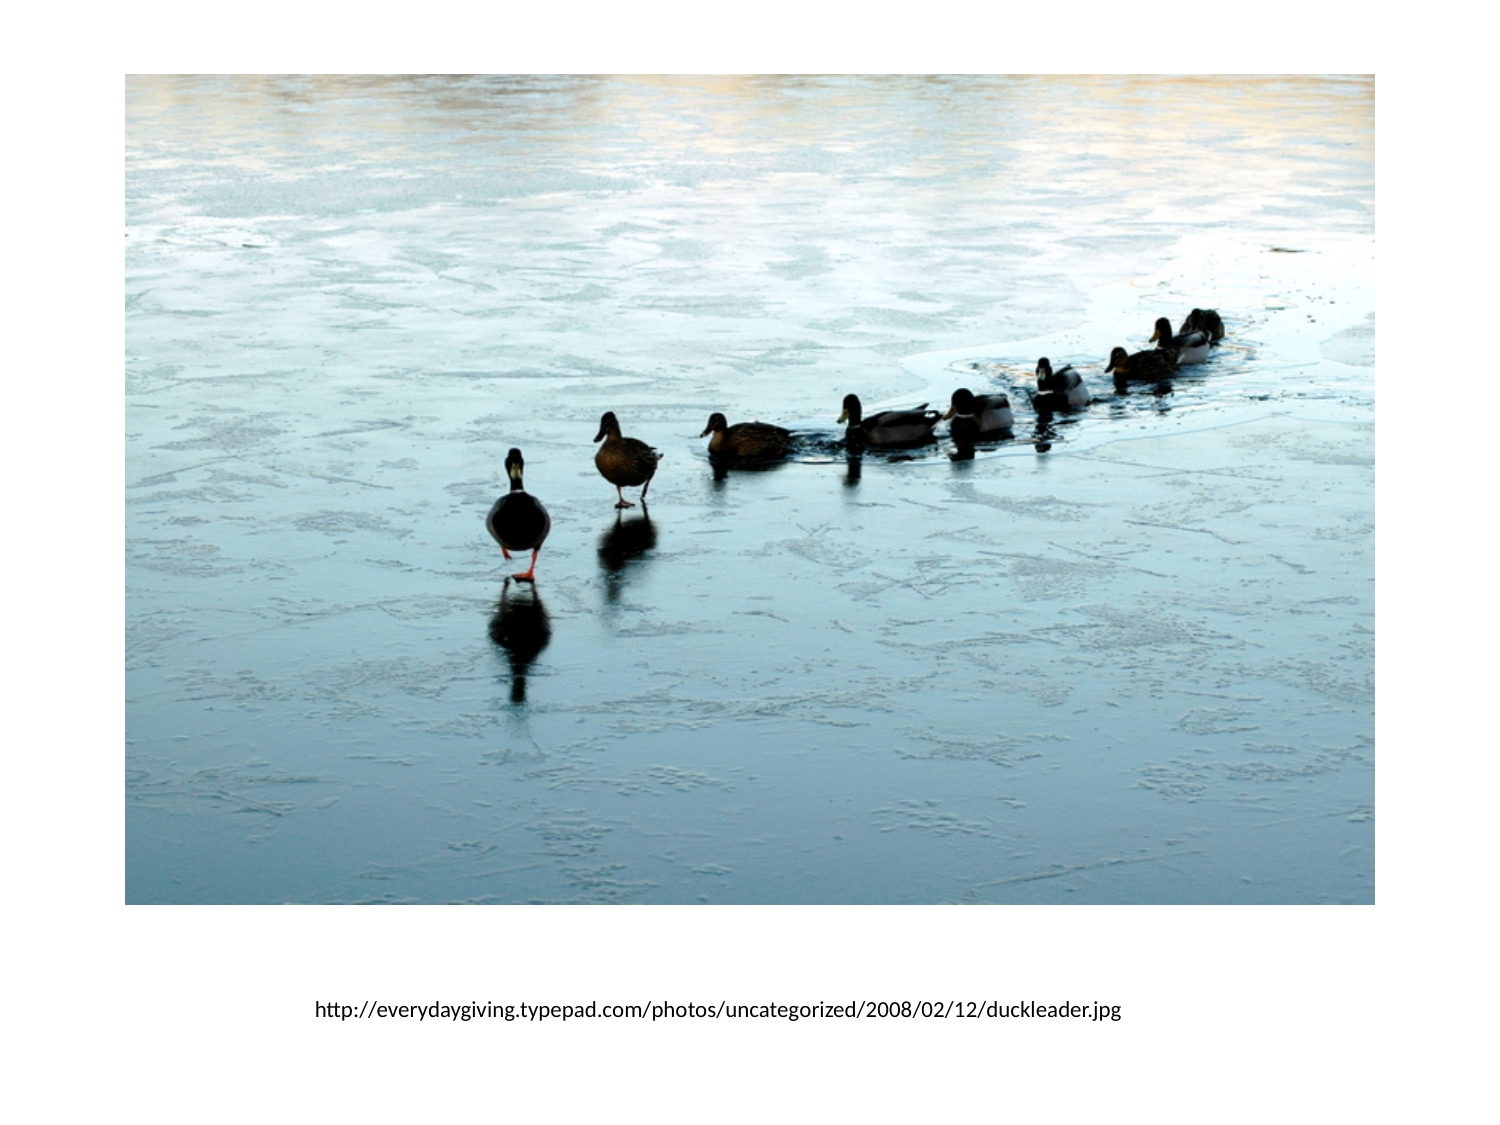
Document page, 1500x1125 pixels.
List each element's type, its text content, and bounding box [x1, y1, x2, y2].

picture [124, 74, 1376, 905]
text_box http://everydaygiving.typepad.com/photos/uncategorized/2008/02/12/duckleader.jpg [299, 987, 1200, 1030]
